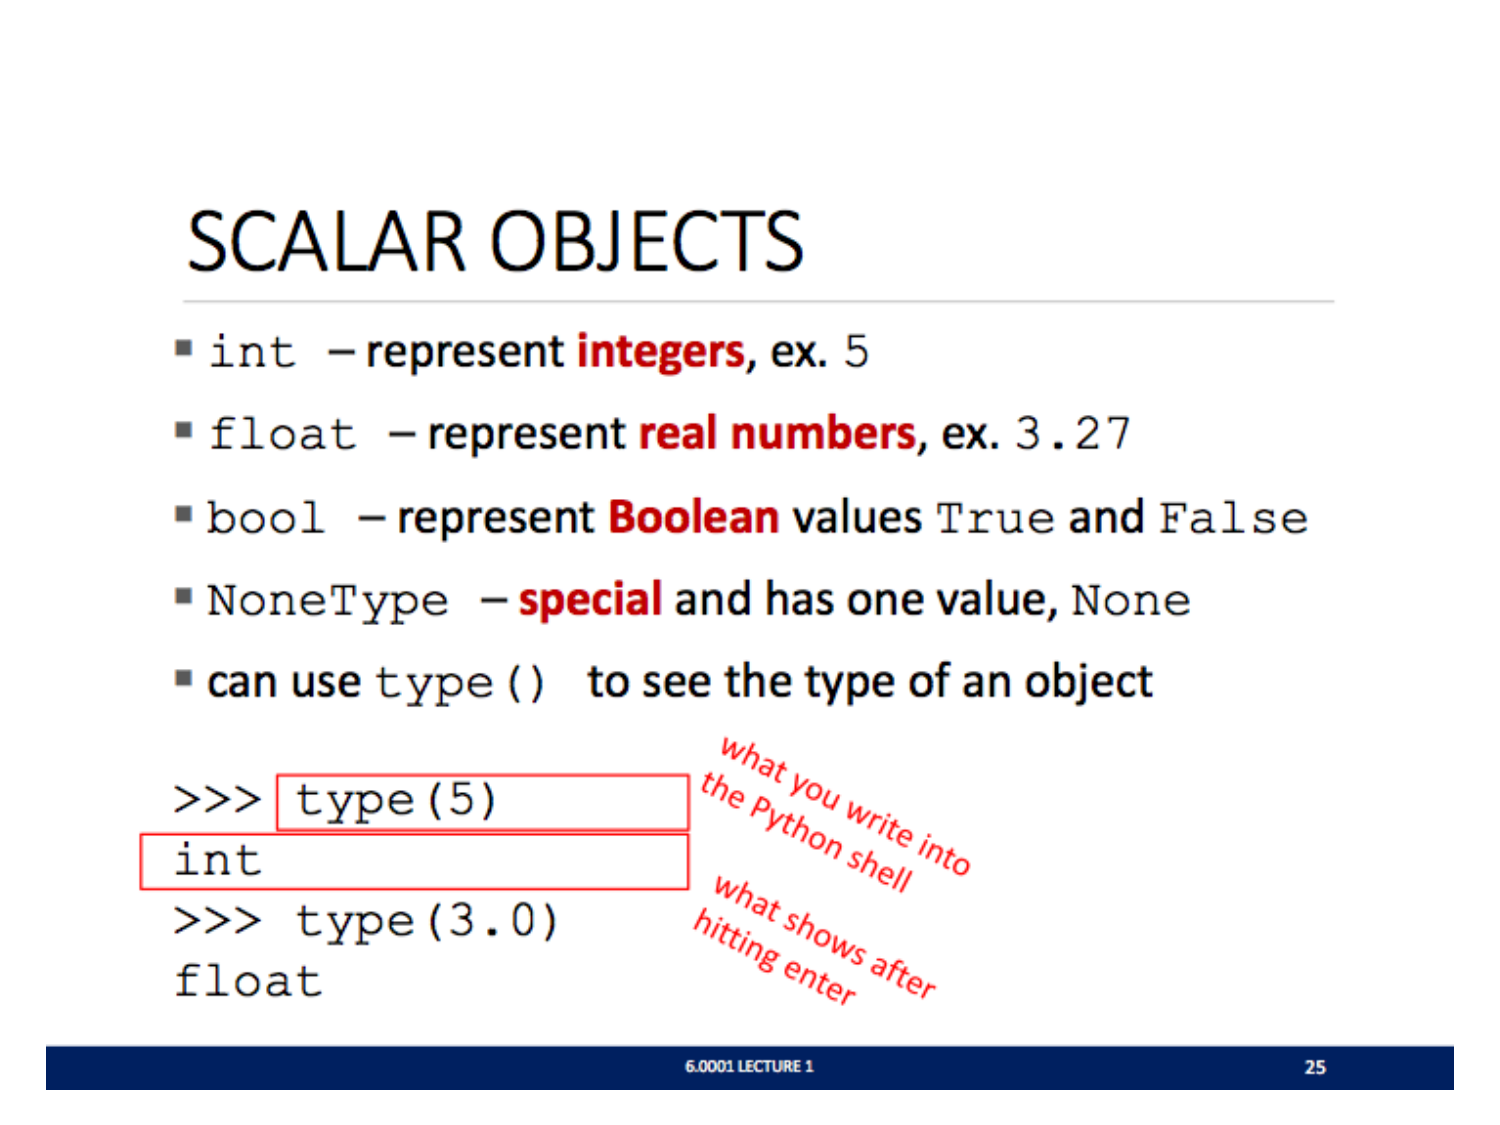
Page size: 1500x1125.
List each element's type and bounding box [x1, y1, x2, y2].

picture [46, 34, 1454, 1091]
